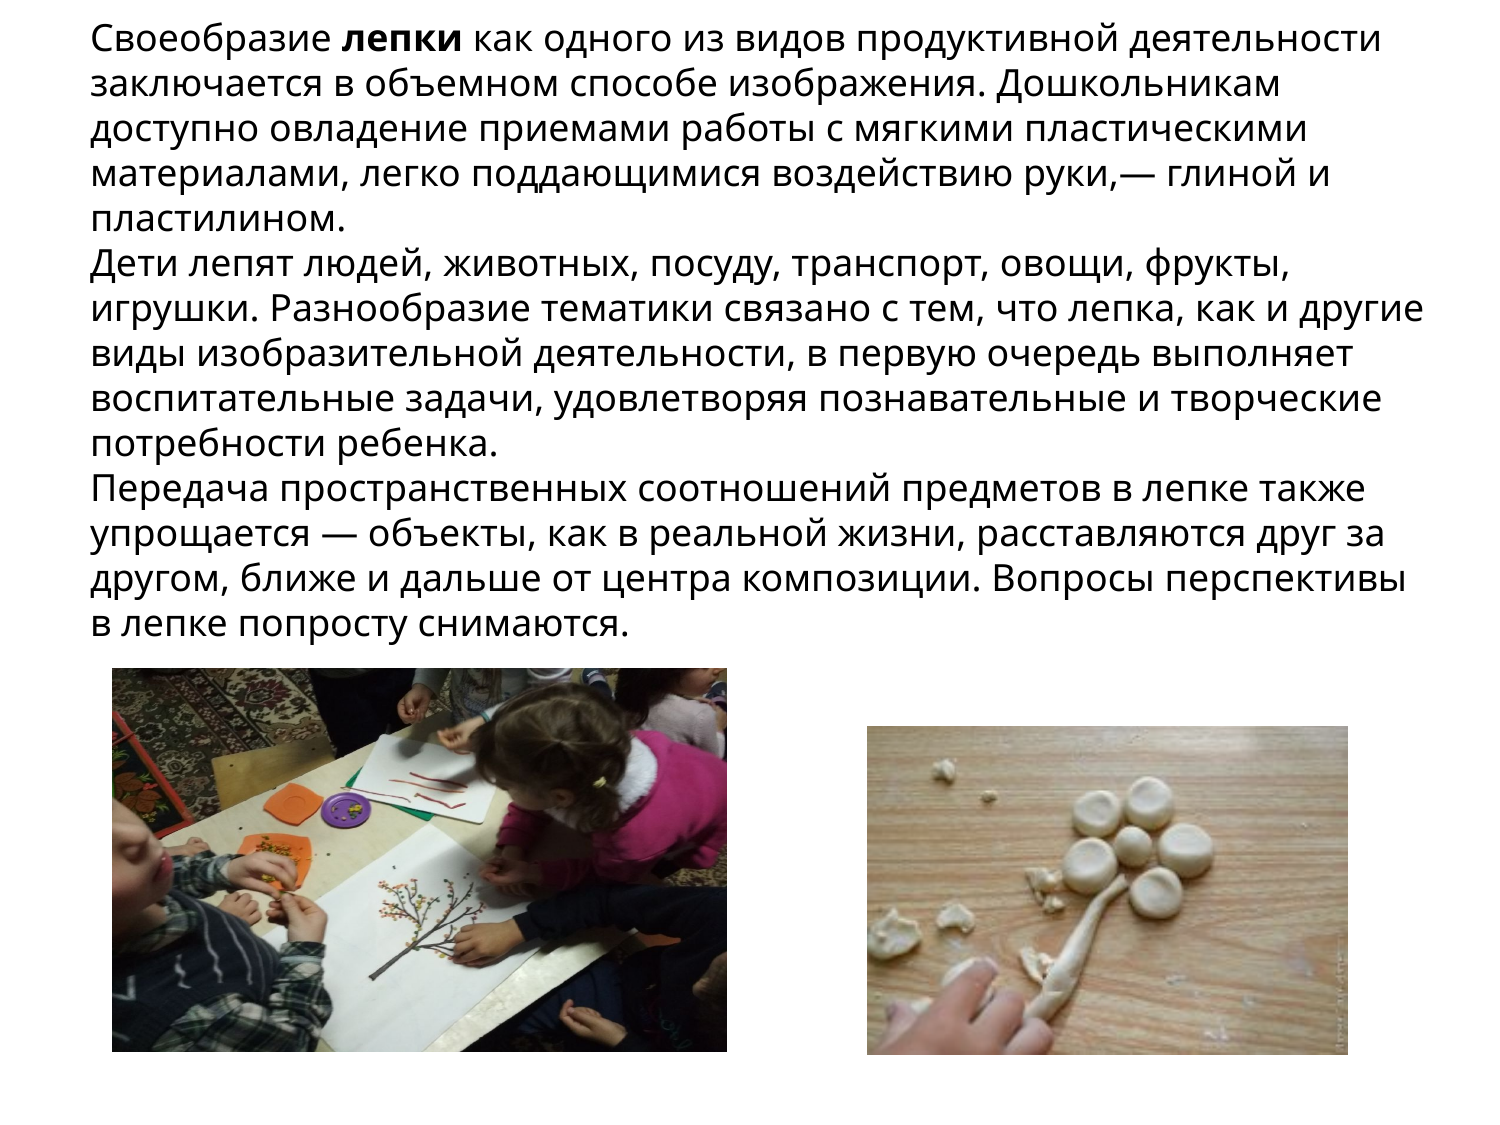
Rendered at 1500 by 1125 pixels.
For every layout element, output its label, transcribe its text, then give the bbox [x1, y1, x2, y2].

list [111, 668, 727, 1052]
title Своеобразие лепки как одного из видов продуктивной деятельности заключается в объемном способе изображения. Дошкольникам доступно овладение приемами работы с мягкими пластическими материалами, легко поддающимися воздействию руки,— глиной и пластилином. Дети лепят людей, животных, посуду, транспорт, овощи, фрукты, игрушки. Разнообразие тематики связано с тем, что лепка, как и другие виды изобразительной деятельности, в первую очередь выполняет воспитательные задачи, удовлетворяя познавательные и творческие потребности ребенка. Передача пространственных соотношений предметов в лепке также упрощается — объекты, как в реальной жизни, расставляются друг за другом, ближе и дальше от центра композиции. Вопросы перспективы в лепке попросту снимаются. [75, 0, 1454, 704]
picture [866, 726, 1348, 1055]
